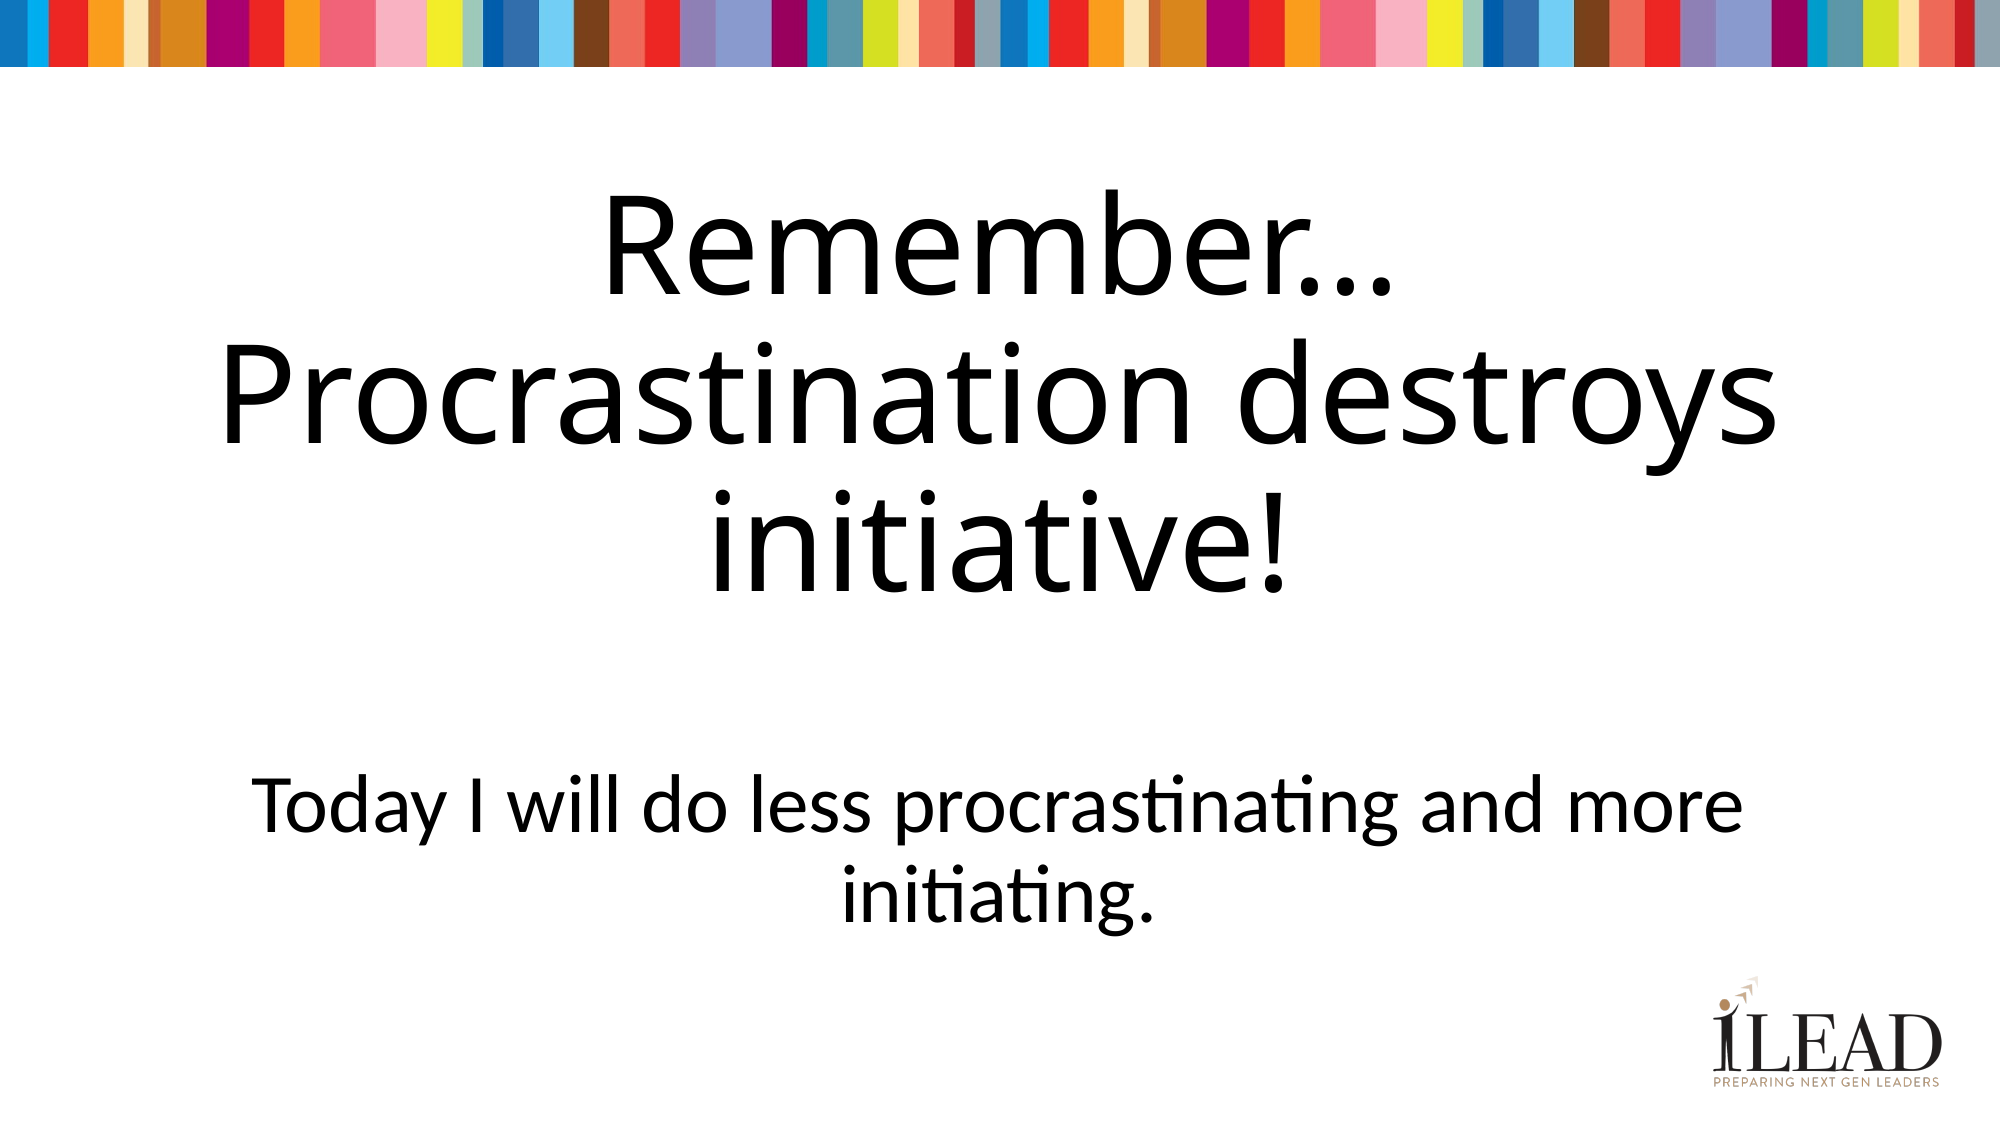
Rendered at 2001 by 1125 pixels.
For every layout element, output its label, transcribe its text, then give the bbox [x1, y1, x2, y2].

picture [1709, 972, 1945, 1091]
picture [1828, 0, 2000, 67]
list Today I will do less procrastinating and more initiating. [136, 752, 1862, 999]
picture [828, 0, 1026, 67]
picture [48, 0, 808, 67]
title Remember… Procrastination destroys initiative! [136, 160, 1862, 629]
picture [1048, 0, 1808, 67]
picture [0, 0, 26, 67]
